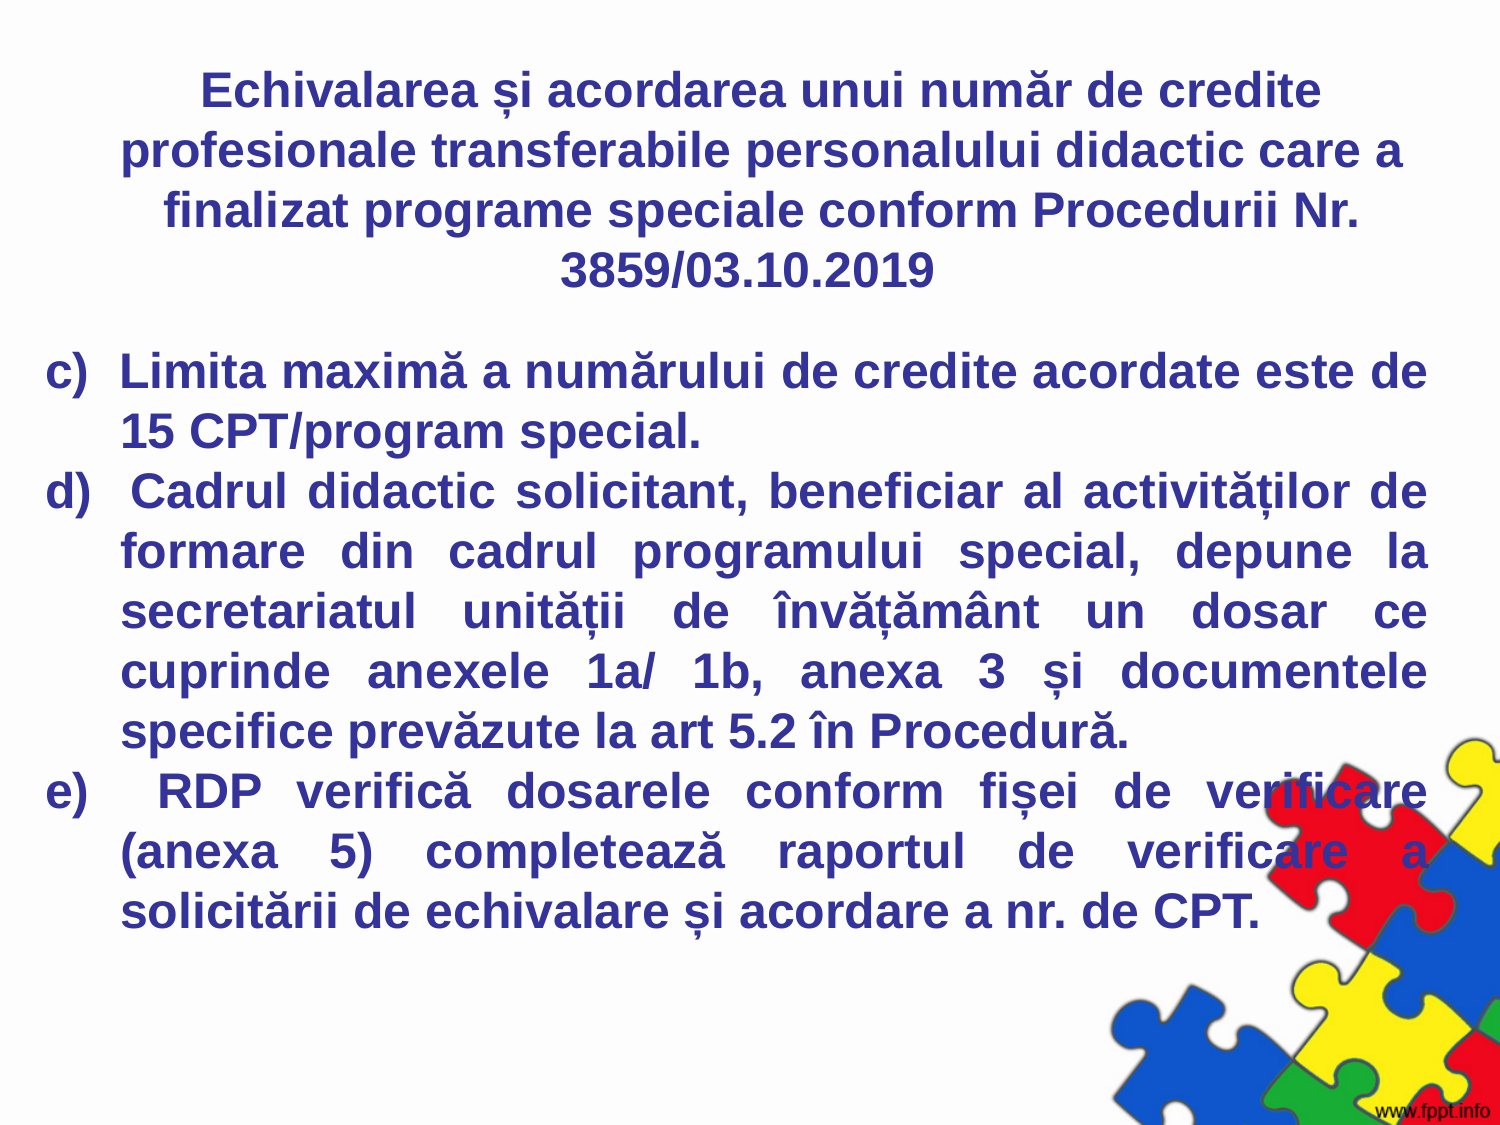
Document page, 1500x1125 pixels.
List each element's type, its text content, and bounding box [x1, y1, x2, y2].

picture [0, 0, 1500, 1125]
title Echivalarea și acordarea unui număr de credite profesionale transferabile personalului didactic care a finalizat programe speciale conform Procedurii Nr. 3859/03.10.2019 [47, 24, 1478, 331]
text_box c) Limita maximă a numărului de credite acordate este de 15 CPT/program special. d) Cadrul didactic solicitant, beneficiar al activităților de formare din cadrul programului special, depune la secretariatul unității de învățământ un dosar ce cuprinde anexele 1a/ 1b, anexa 3 și documentele specifice prevăzute la art 5.2 în Procedură. e) RDP verifică dosarele conform fișei de verificare (anexa 5) completează raportul de verificare a solicitării de echivalare și acordare a nr. de CPT. [30, 331, 1445, 946]
